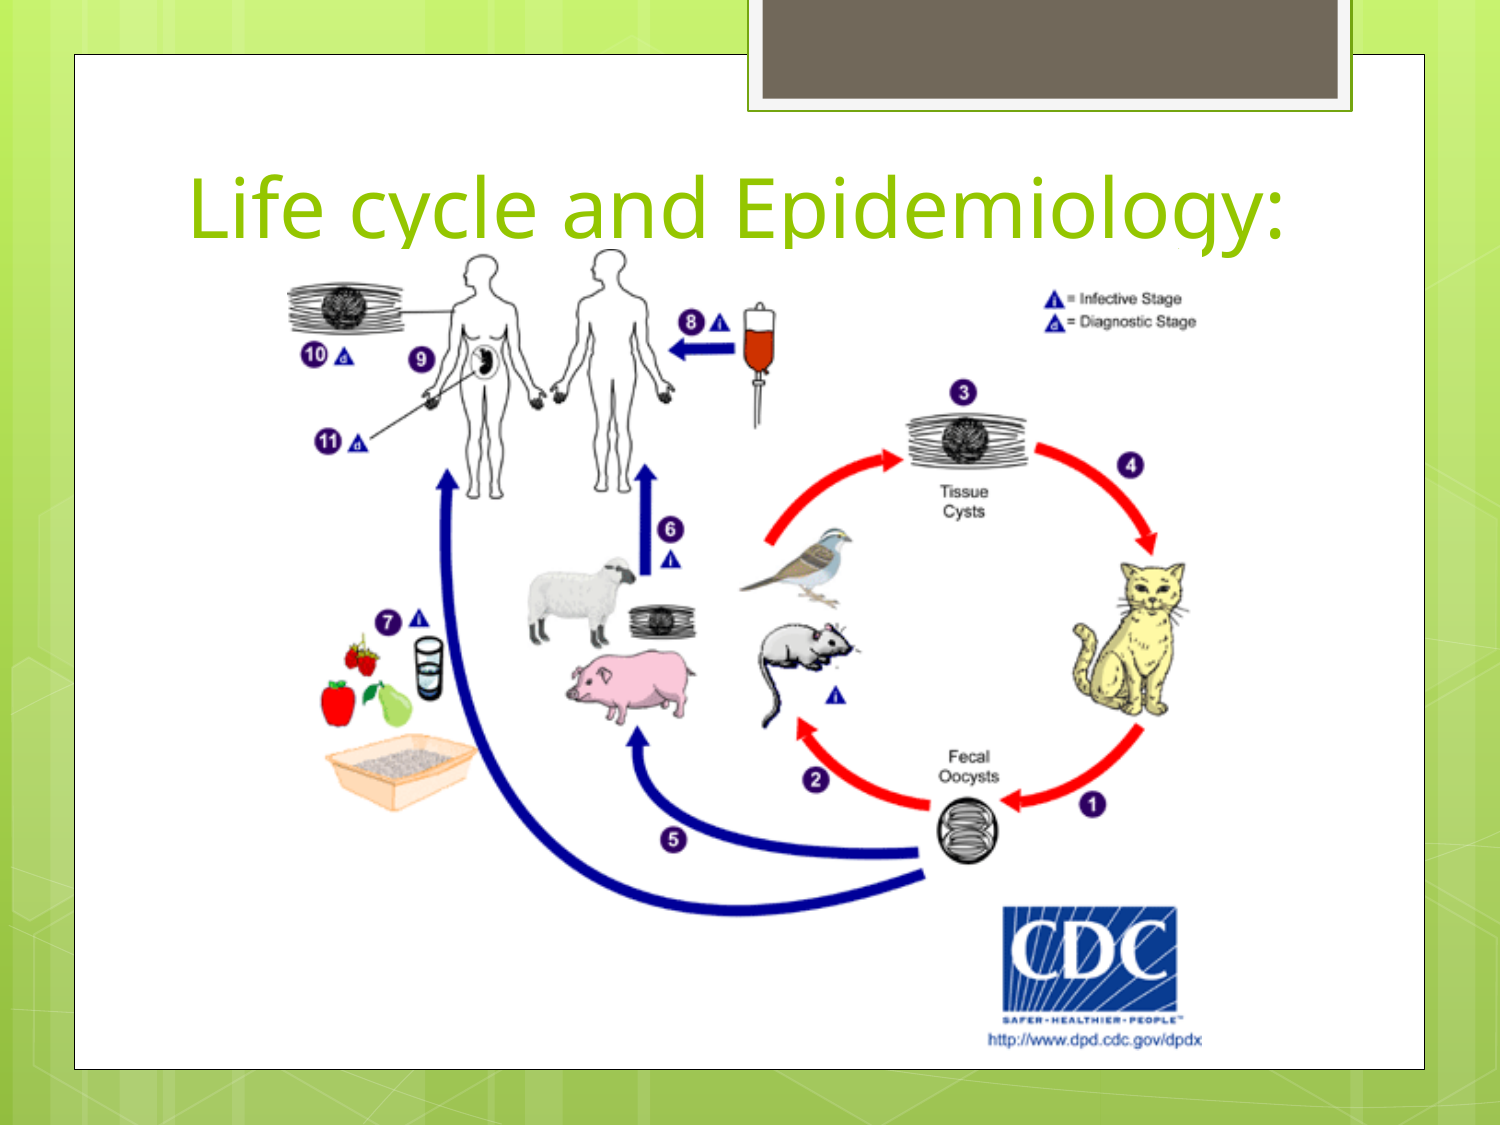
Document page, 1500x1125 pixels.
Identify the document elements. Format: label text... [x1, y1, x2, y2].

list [287, 249, 1203, 1051]
title Life cycle and Epidemiology: [171, 112, 1324, 263]
